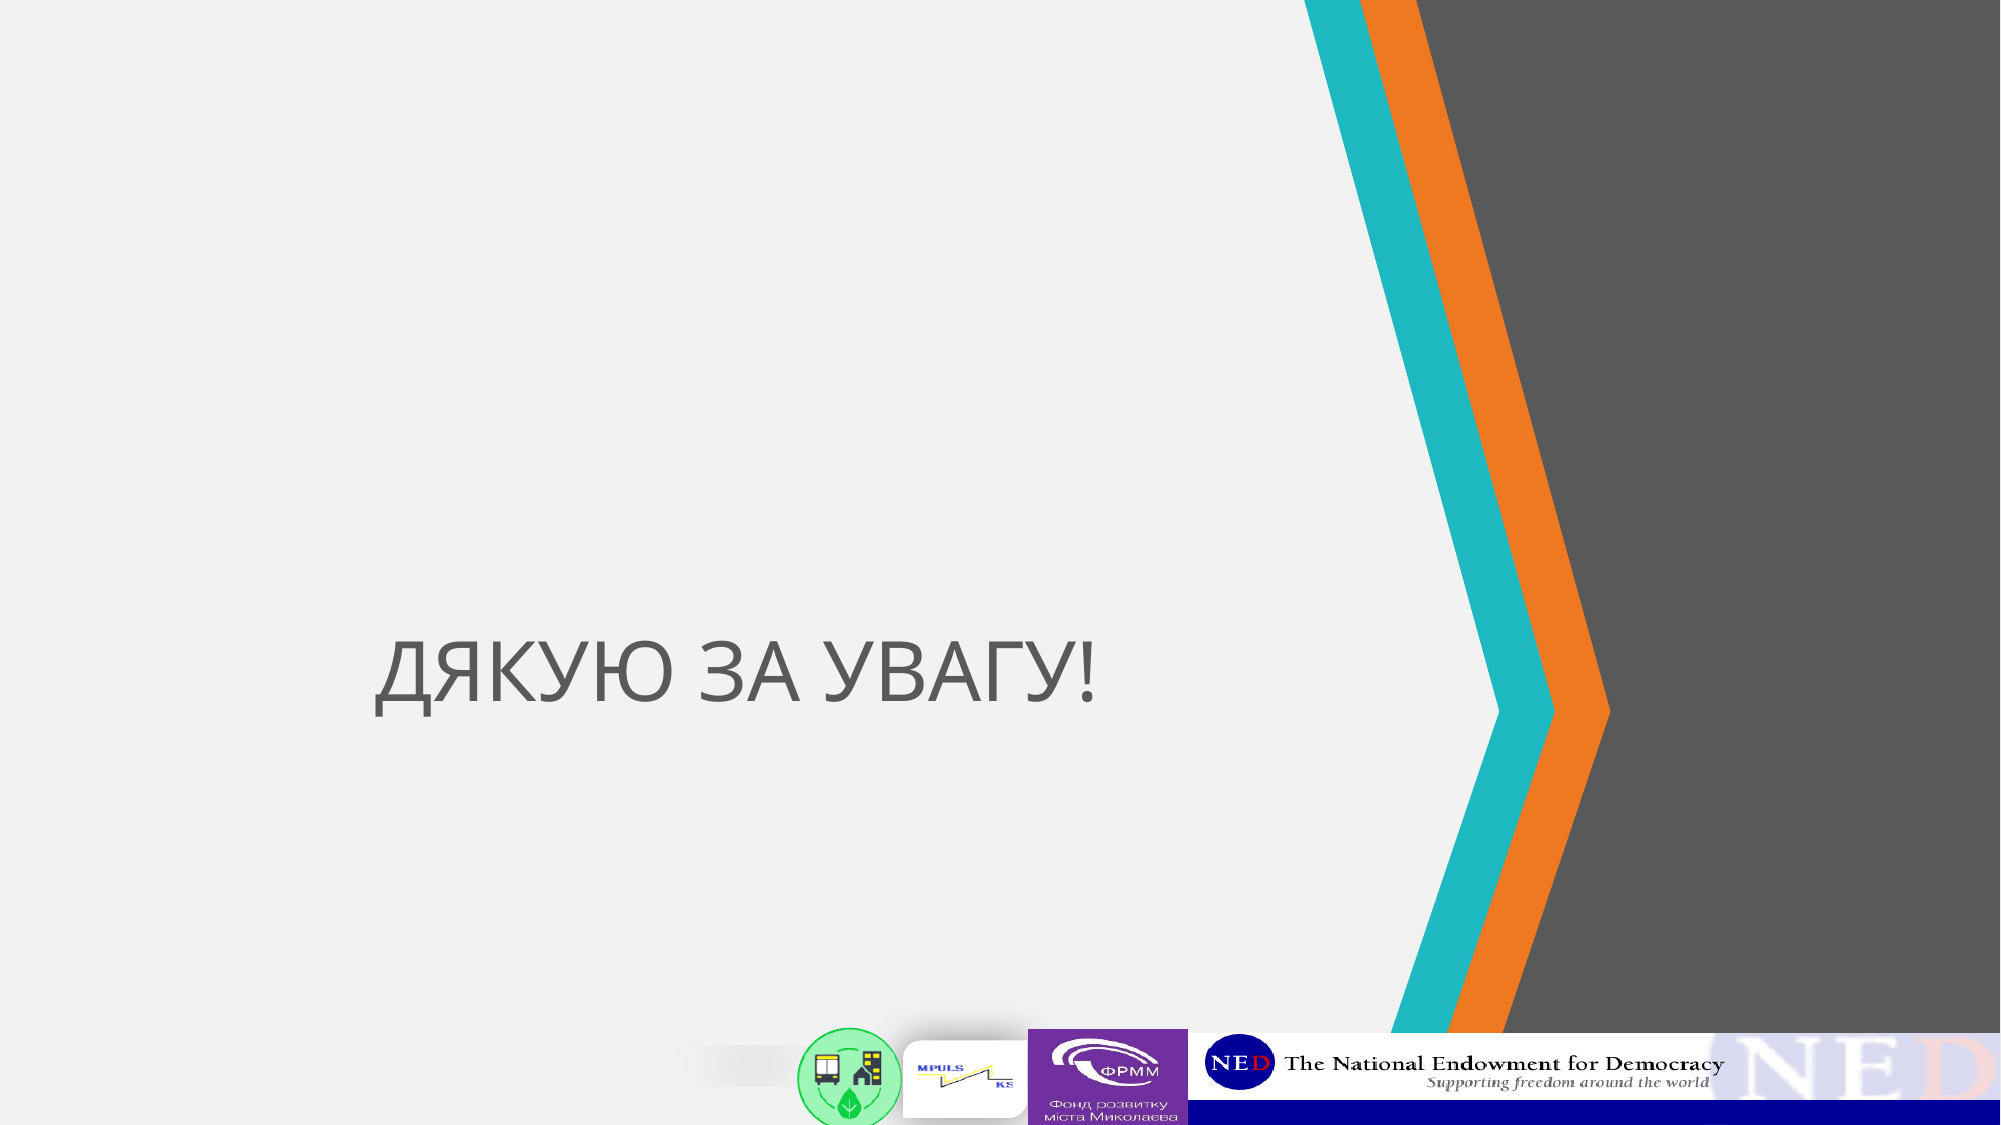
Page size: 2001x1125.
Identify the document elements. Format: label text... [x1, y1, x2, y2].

title ДЯКУЮ ЗА УВАГУ! [212, 307, 1263, 728]
picture [1028, 1029, 2000, 1125]
picture [797, 1027, 902, 1125]
picture [910, 1047, 1020, 1111]
